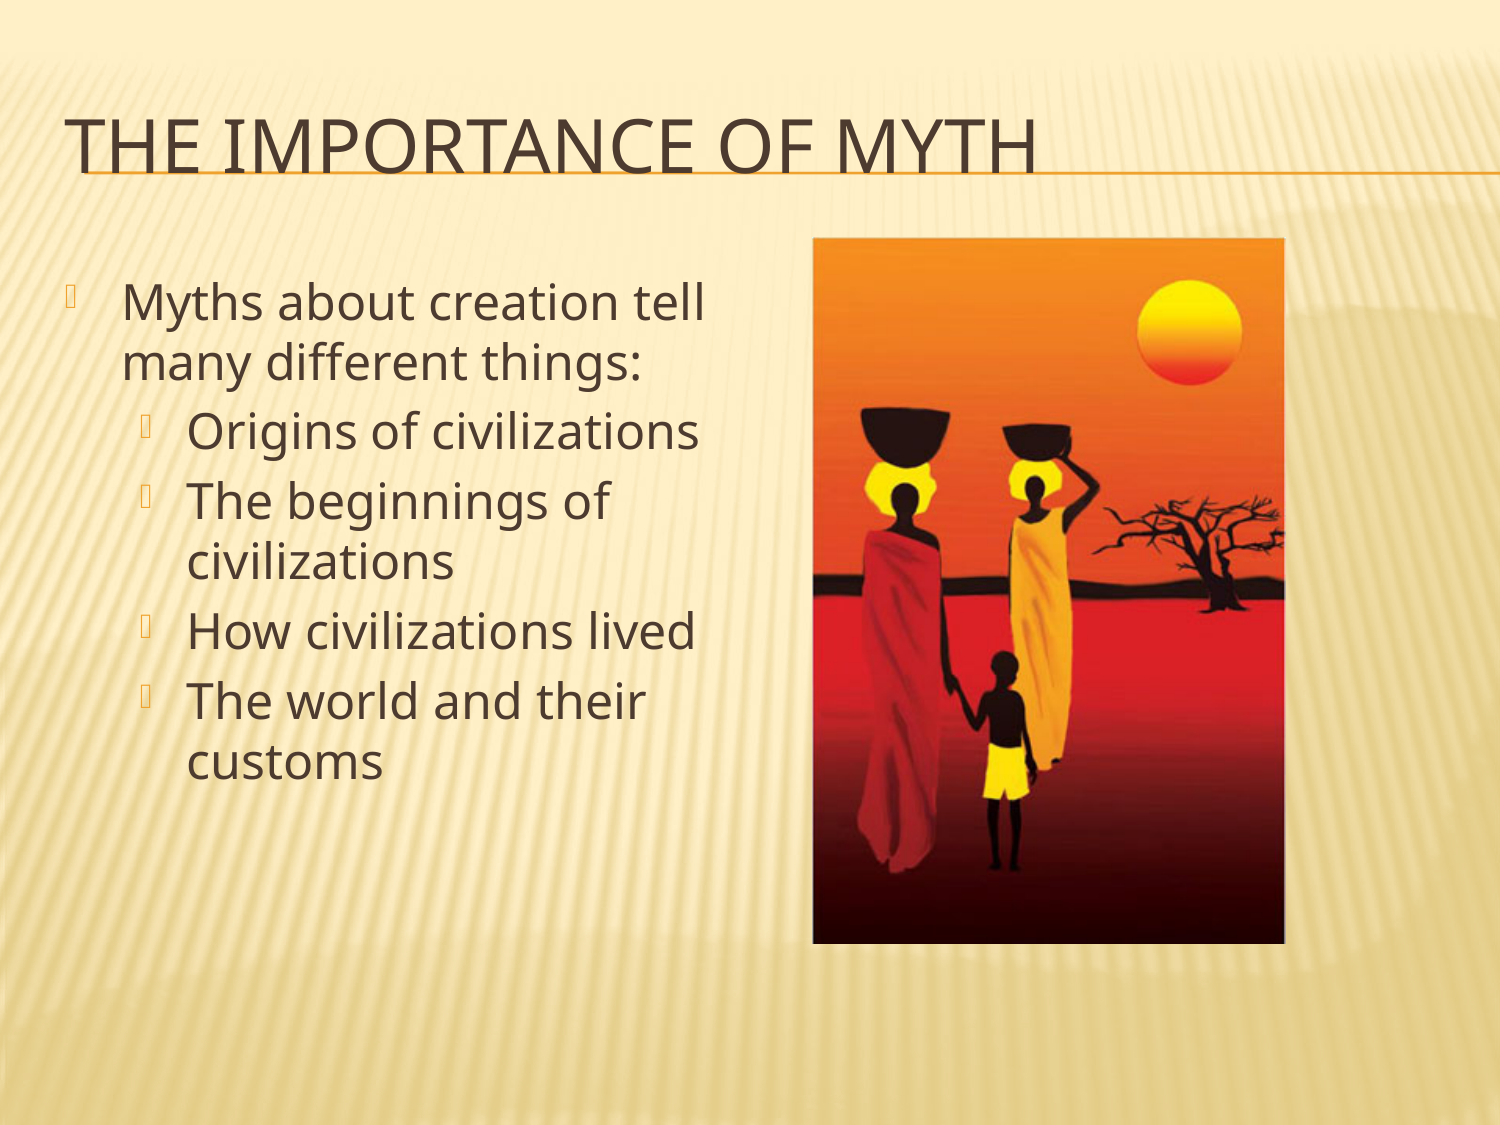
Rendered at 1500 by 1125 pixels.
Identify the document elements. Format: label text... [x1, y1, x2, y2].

list Myths about creation tell many different things: Origins of civilizations The beginnings of civilizations How civilizations lived The world and their customs [50, 262, 738, 1038]
picture [812, 237, 1287, 945]
title The Importance of Myth [49, 75, 1475, 213]
